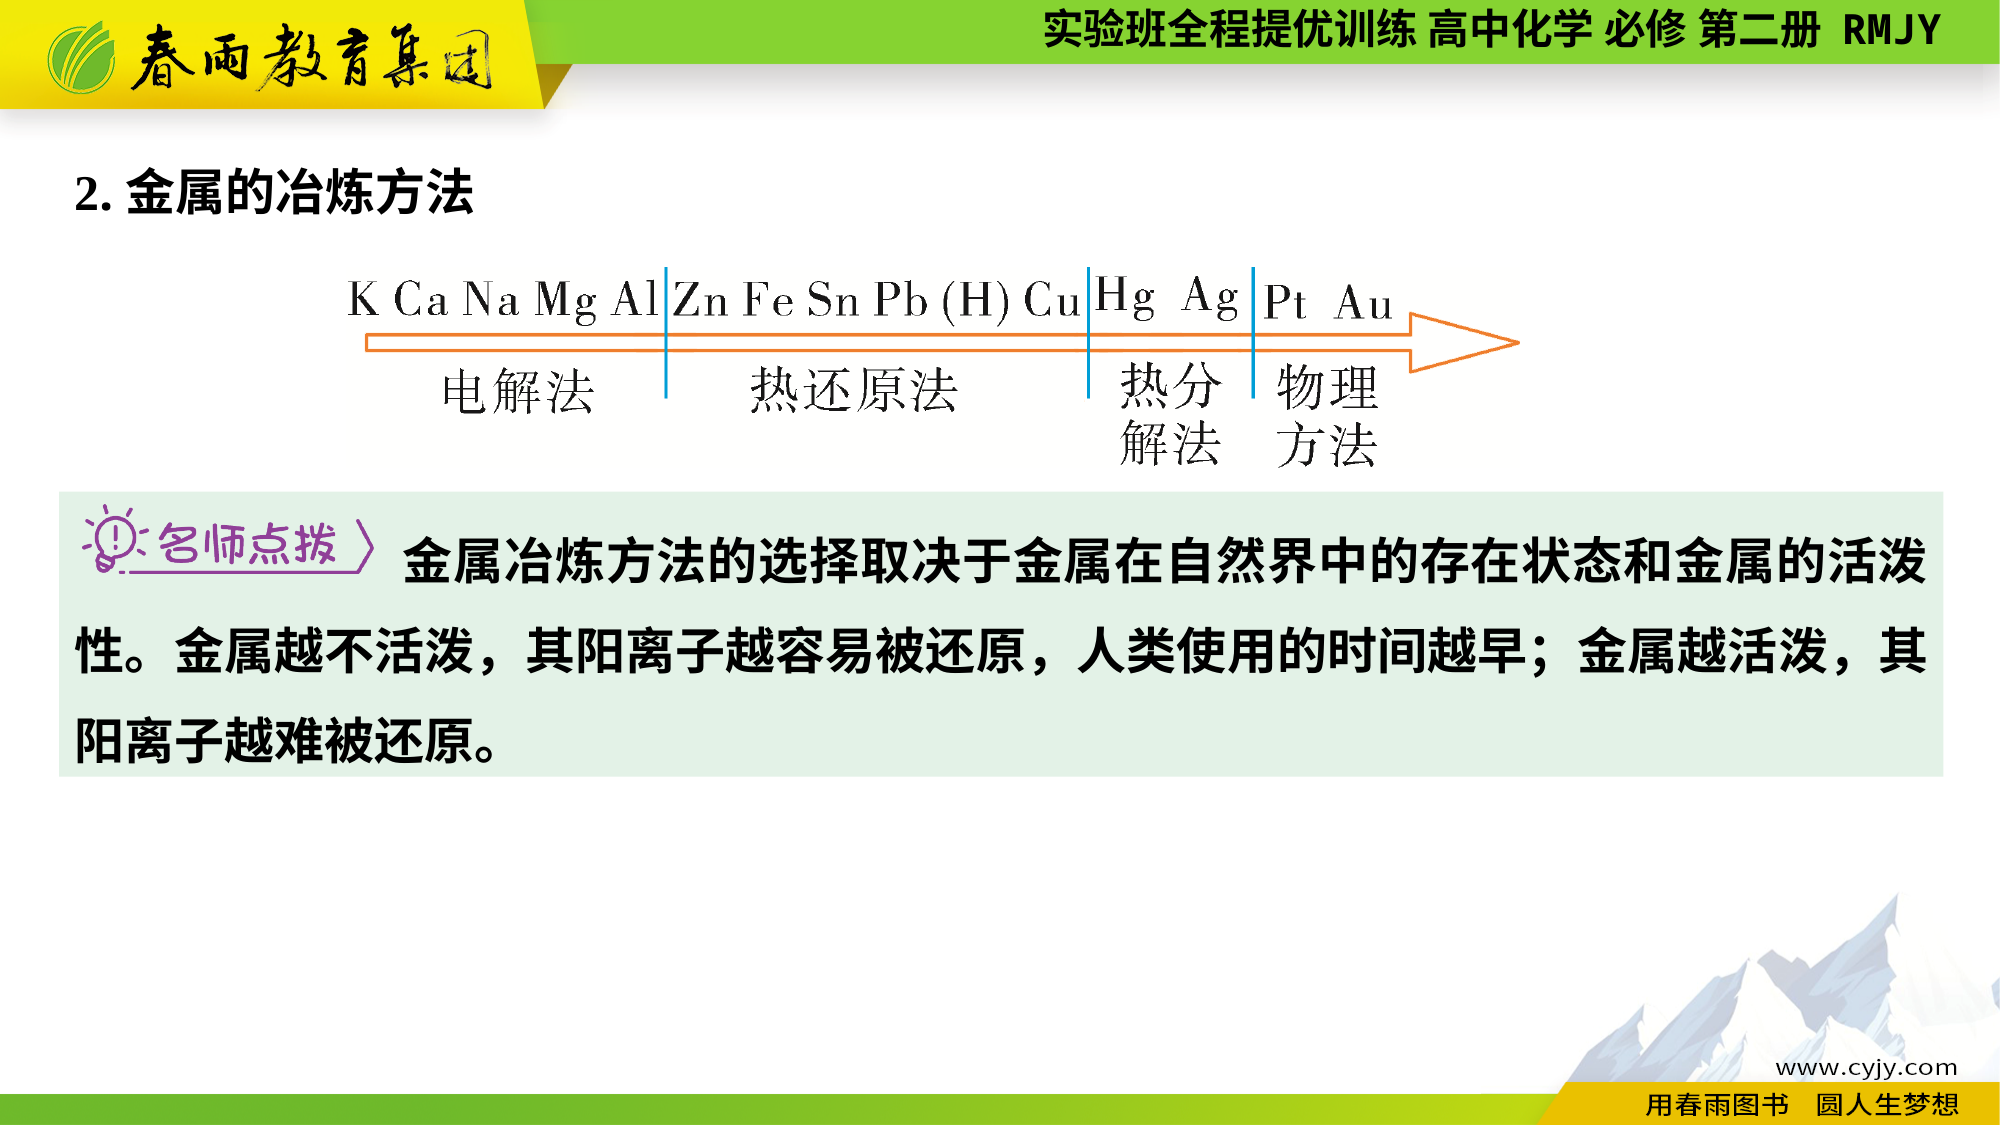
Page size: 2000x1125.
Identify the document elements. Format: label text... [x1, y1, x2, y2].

text_box 金属冶炼方法的选择取决于金属在自然界中的存在状态和金属的活泼性。金属越不活泼，其阳离子越容易被还原，人类使用的时间越早；金属越活泼，其阳离子越难被还原。 [59, 491, 1944, 777]
list 2.金属的冶炼方法 [59, 122, 1944, 217]
picture [0, 0, 2000, 1125]
